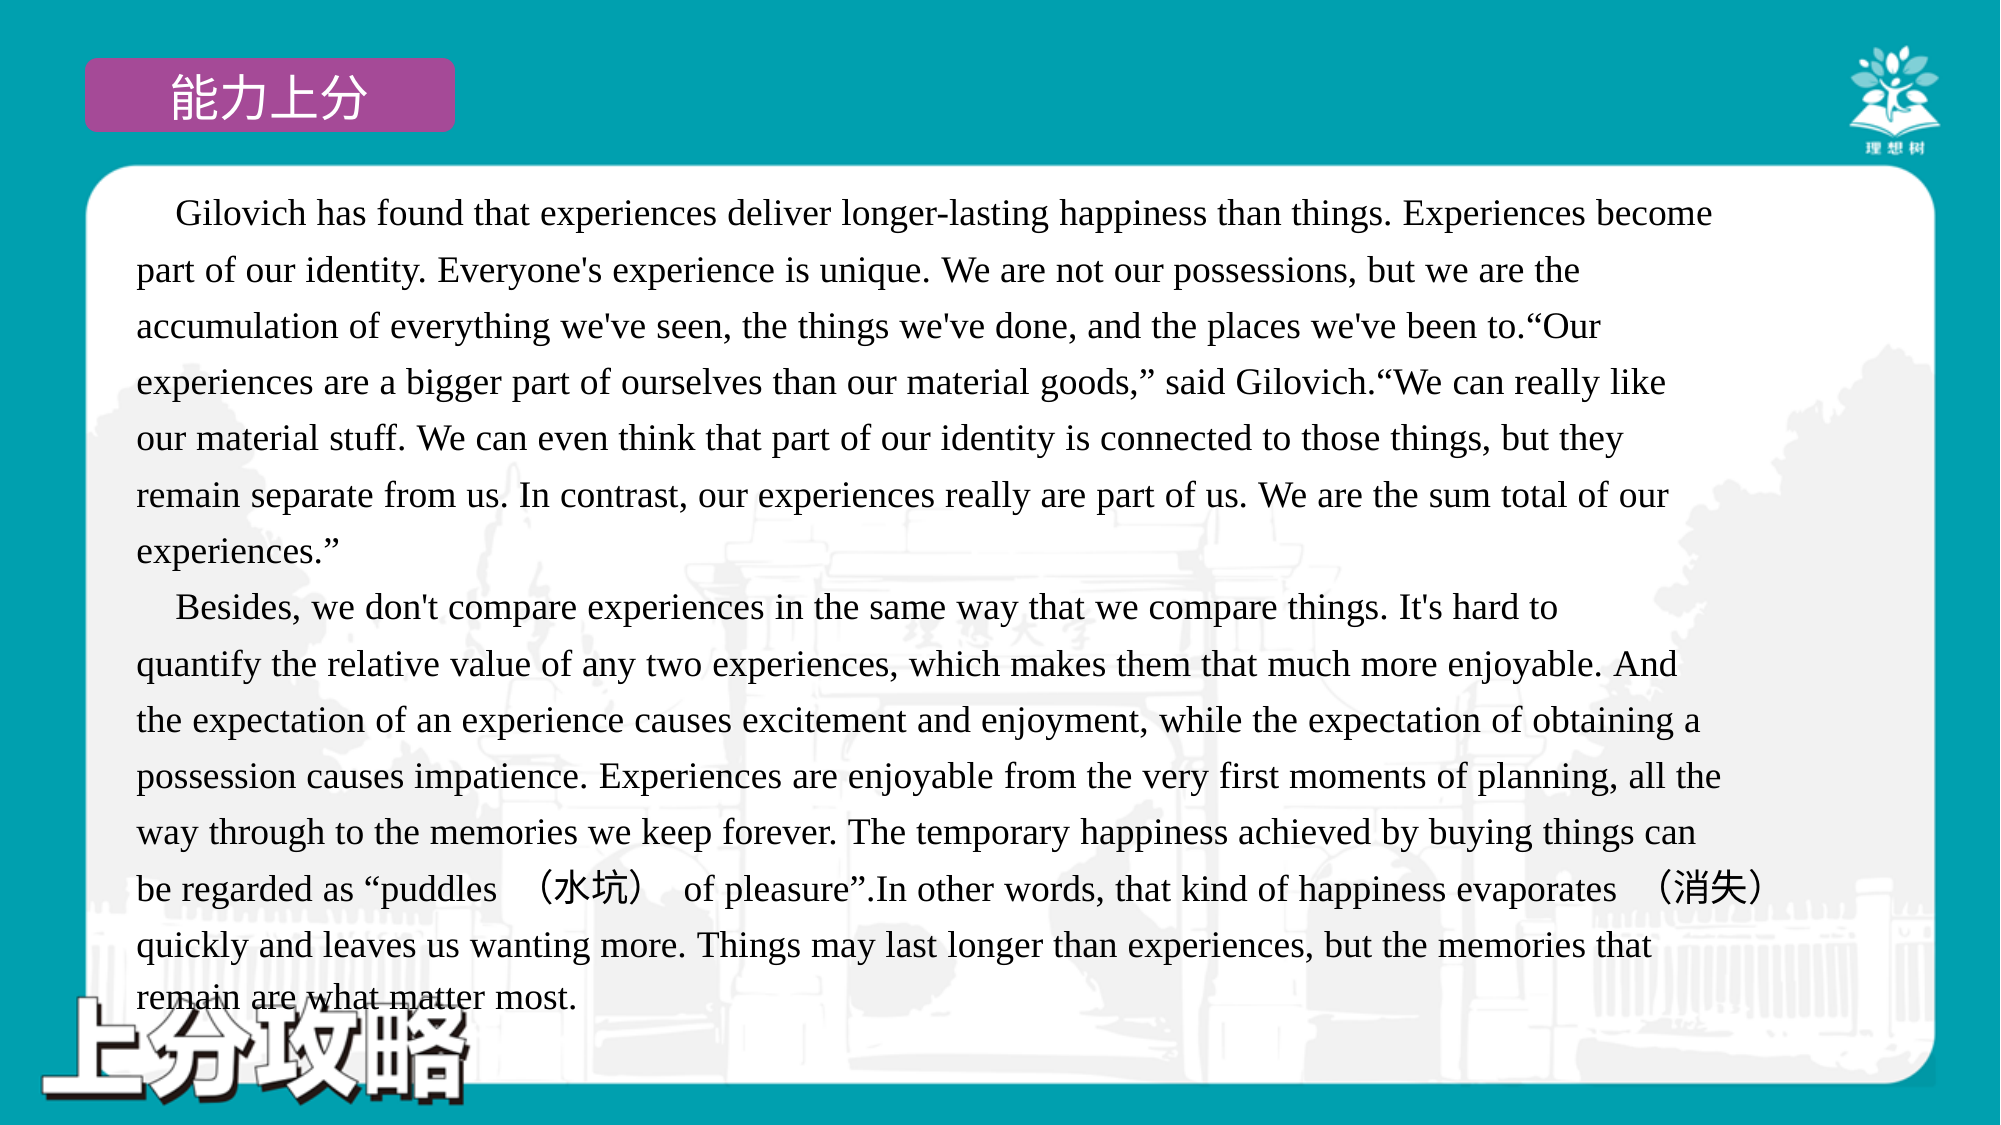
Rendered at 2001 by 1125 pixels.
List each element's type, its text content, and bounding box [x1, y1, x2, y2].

text_box Gilovich has found that experiences deliver longer-lasting happiness than things. Experiences become part of our identity. Everyone's experience is unique. We are not our possessions, but we are the accumulation of everything we've seen, the things we've done, and the places we've been to.“Our experiences are a bigger part of ourselves than our material goods,” said Gilovich.“We can really like our material stuff. We can even think that part of our identity is connected to those things, but they remain separate from us. In contrast, our experiences really are part of us. We are the sum total of our experiences.” Besides, we don't compare experiences in the same way that we compare things. It's hard to quantify the relative value of any two experiences, which makes them that much more enjoyable. And the expectation of an experience causes excitement and enjoyment, while the expectation of obtaining a possession causes impatience. Experiences are enjoyable from the very first moments of planning, all the way through to the memories we keep forever. The temporary happiness achieved by buying things can be regarded as “puddles （水坑） of pleasure”.In other words, that kind of happiness evaporates （消失） quickly and leaves us wanting more. Things may last longer than experiences, but the memories that remain are what matter most.#5 [136, 176, 1865, 1012]
picture [0, 0, 2000, 1125]
